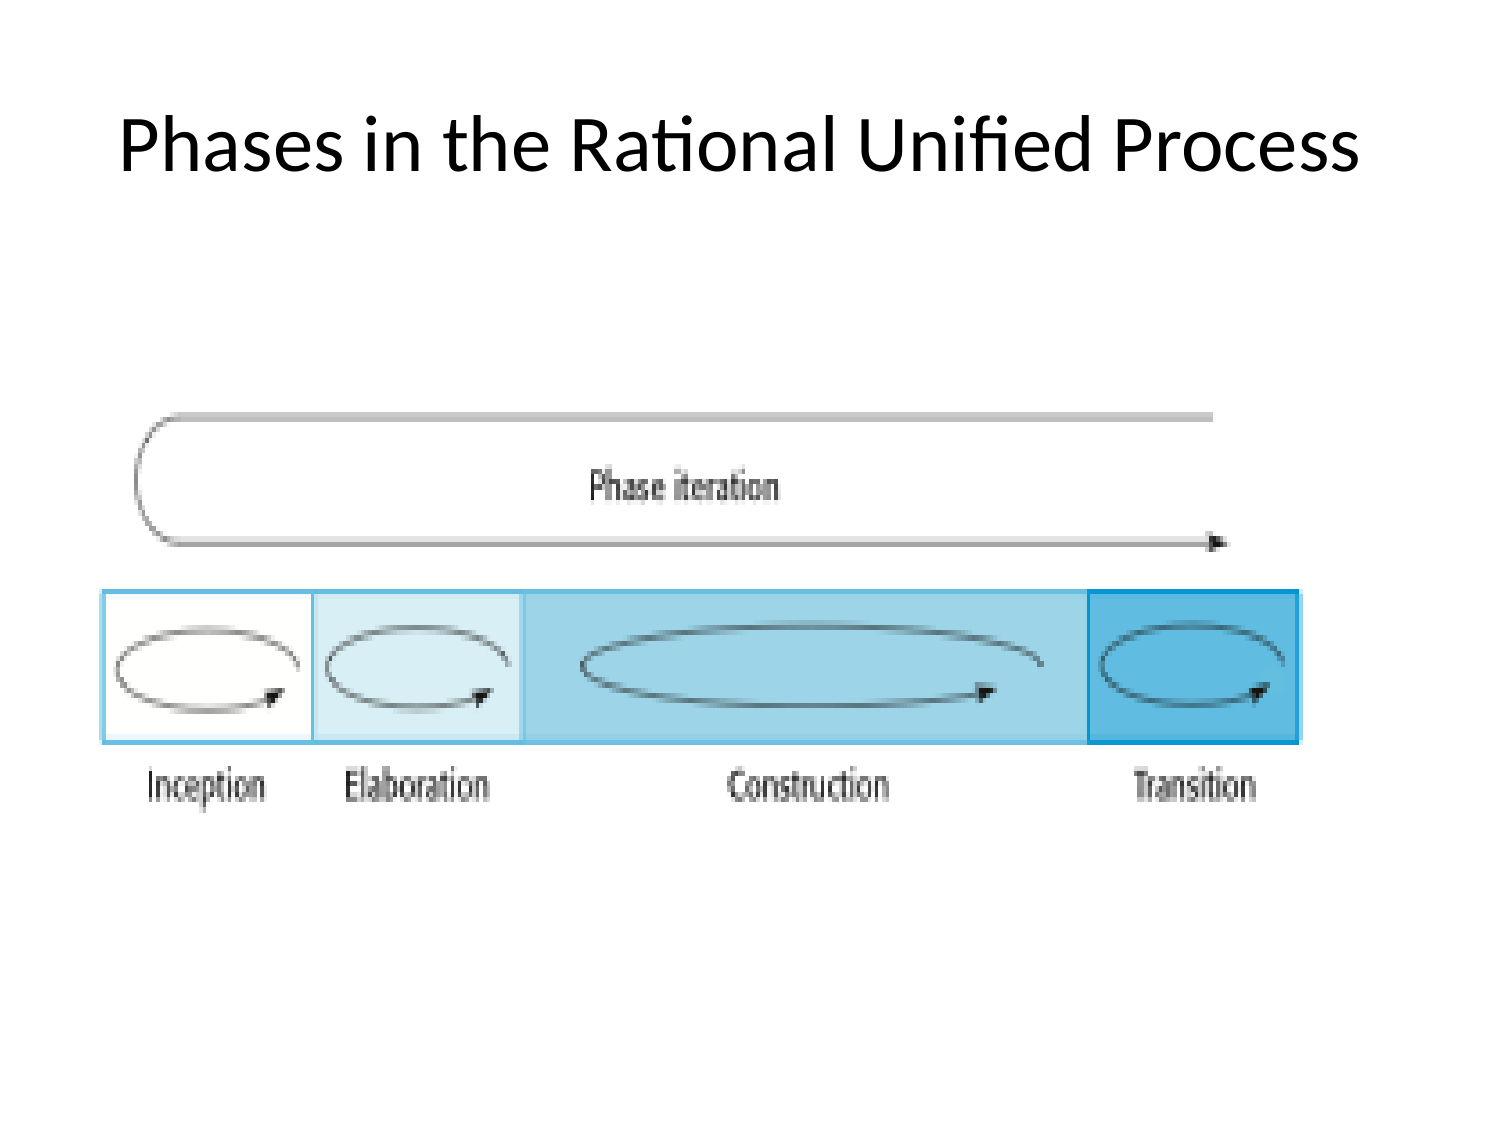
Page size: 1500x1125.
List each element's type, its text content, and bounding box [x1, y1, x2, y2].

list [99, 412, 1303, 813]
title Phases in the Rational Unified Process [75, 45, 1425, 233]
